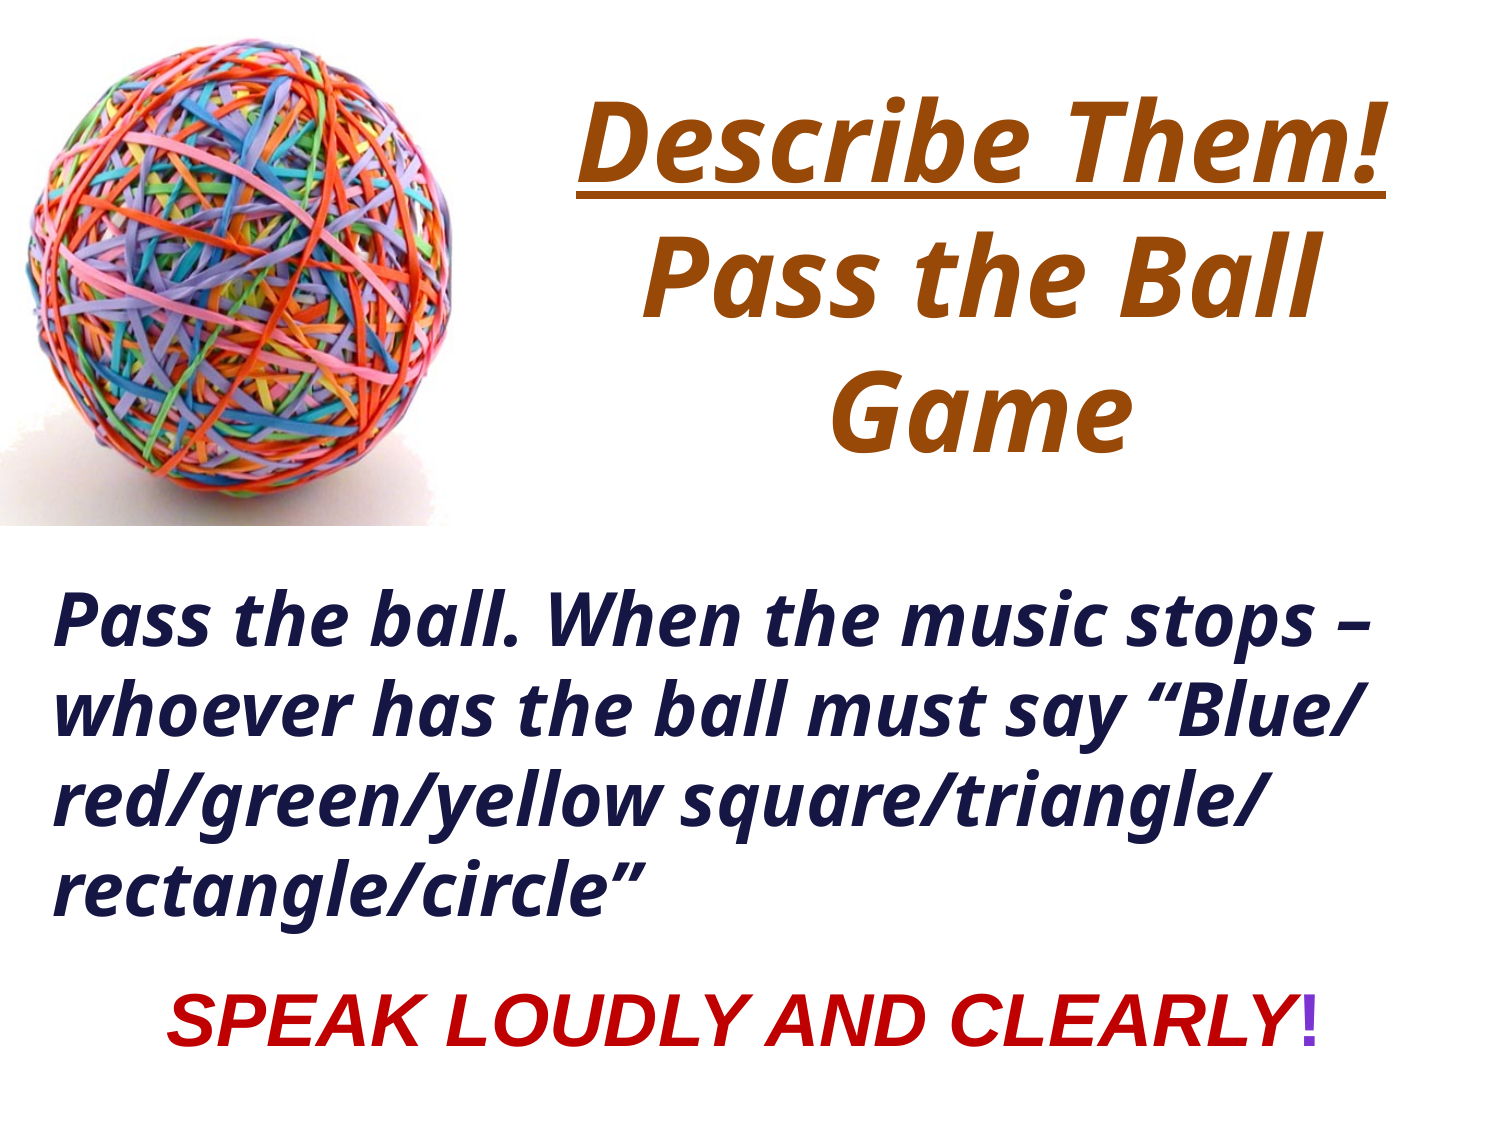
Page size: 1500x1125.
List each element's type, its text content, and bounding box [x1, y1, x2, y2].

text_box Pass the ball. When the music stops – whoever has the ball must say “Blue/red/green/yellow square/triangle/rectangle/circle” [37, 564, 1475, 940]
text_box Describe Them! Pass the Ball Game [499, 62, 1463, 483]
text_box Speak loudly and clearly! [151, 964, 1338, 1069]
picture [0, 0, 491, 527]
